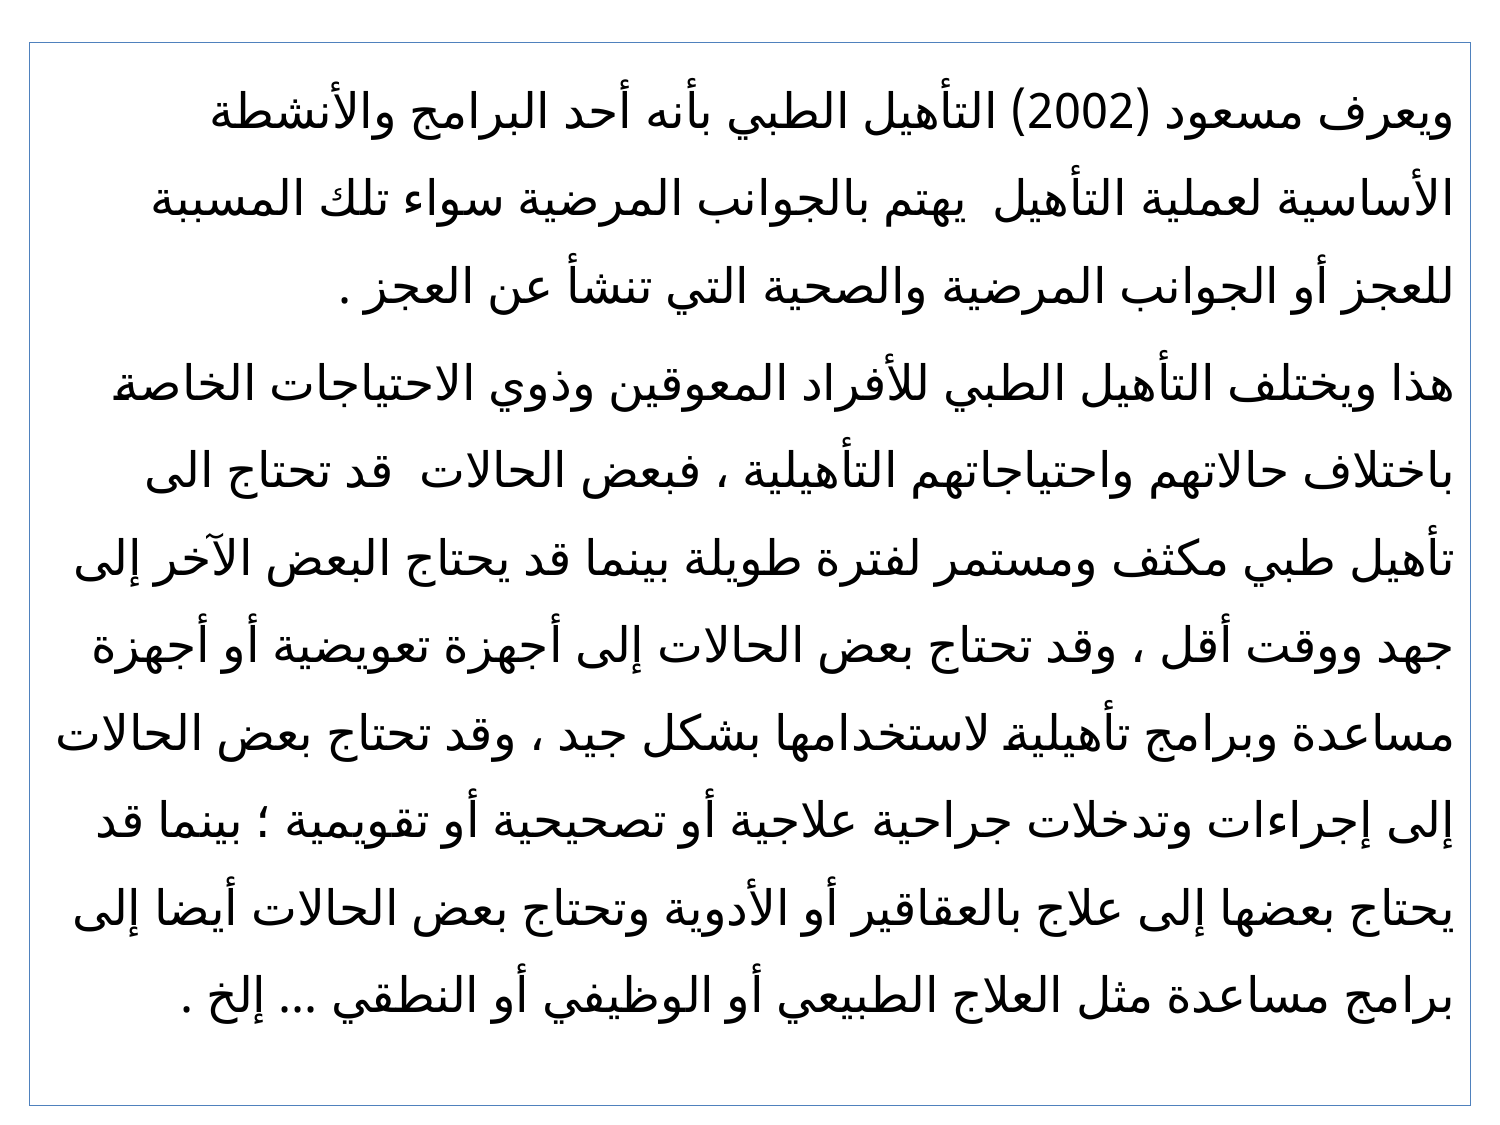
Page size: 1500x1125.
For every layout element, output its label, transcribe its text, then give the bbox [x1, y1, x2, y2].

list ويعرف مسعود (2002) التأهيل الطبي بأنه أحد البرامج والأنشطة الأساسية لعملية التأهيل يهتم بالجوانب المرضية سواء تلك المسببة للعجز أو الجوانب المرضية والصحية التي تنشأ عن العجز . هذا ويختلف التأهيل الطبي للأفراد المعوقين وذوي الاحتياجات الخاصة باختلاف حالاتهم واحتياجاتهم التأهيلية ، فبعض الحالات قد تحتاج الى تأهيل طبي مكثف ومستمر لفترة طويلة بينما قد يحتاج البعض الآخر إلى جهد ووقت أقل ، وقد تحتاج بعض الحالات إلى أجهزة تعويضية أو أجهزة مساعدة وبرامج تأهيلية لاستخدامها بشكل جيد ، وقد تحتاج بعض الحالات إلى إجراءات وتدخلات جراحية علاجية أو تصحيحية أو تقويمية ؛ بينما قد يحتاج بعضها إلى علاج بالعقاقير أو الأدوية وتحتاج بعض الحالات أيضا إلى برامج مساعدة مثل العلاج الطبيعي أو الوظيفي أو النطقي ... إلخ . [29, 42, 1471, 1106]
